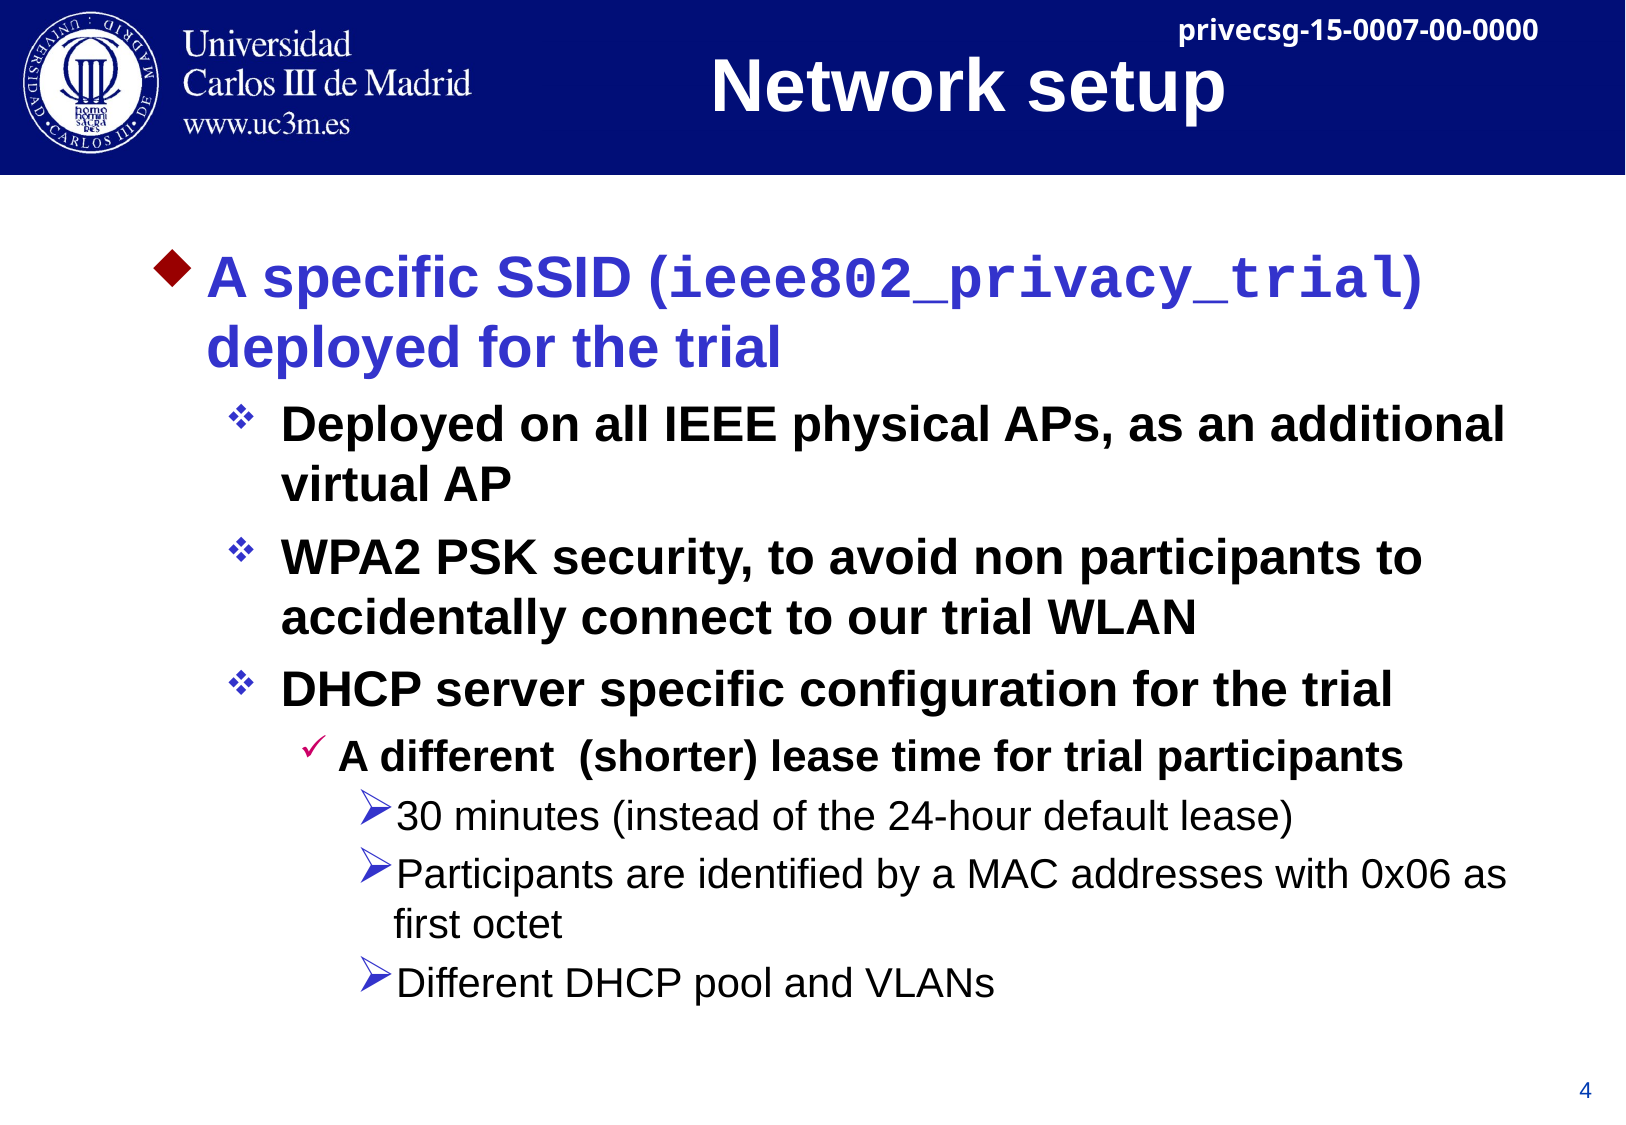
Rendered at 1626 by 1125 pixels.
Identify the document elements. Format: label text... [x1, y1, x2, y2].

picture [0, 0, 1626, 175]
title Network setup [448, 46, 1489, 129]
list A specific SSID (ieee802_privacy_trial) deployed for the trial Deployed on all IEEE physical APs, as an additional virtual AP WPA2 PSK security, to avoid non participants to accidentally connect to our trial WLAN DHCP server specific configuration for the trial A different (shorter) lease time for trial participants 30 minutes (instead of the 24-hour default lease) Participants are identified by a MAC addresses with 0x06 as first octet Different DHCP pool and VLANs [134, 231, 1542, 1059]
